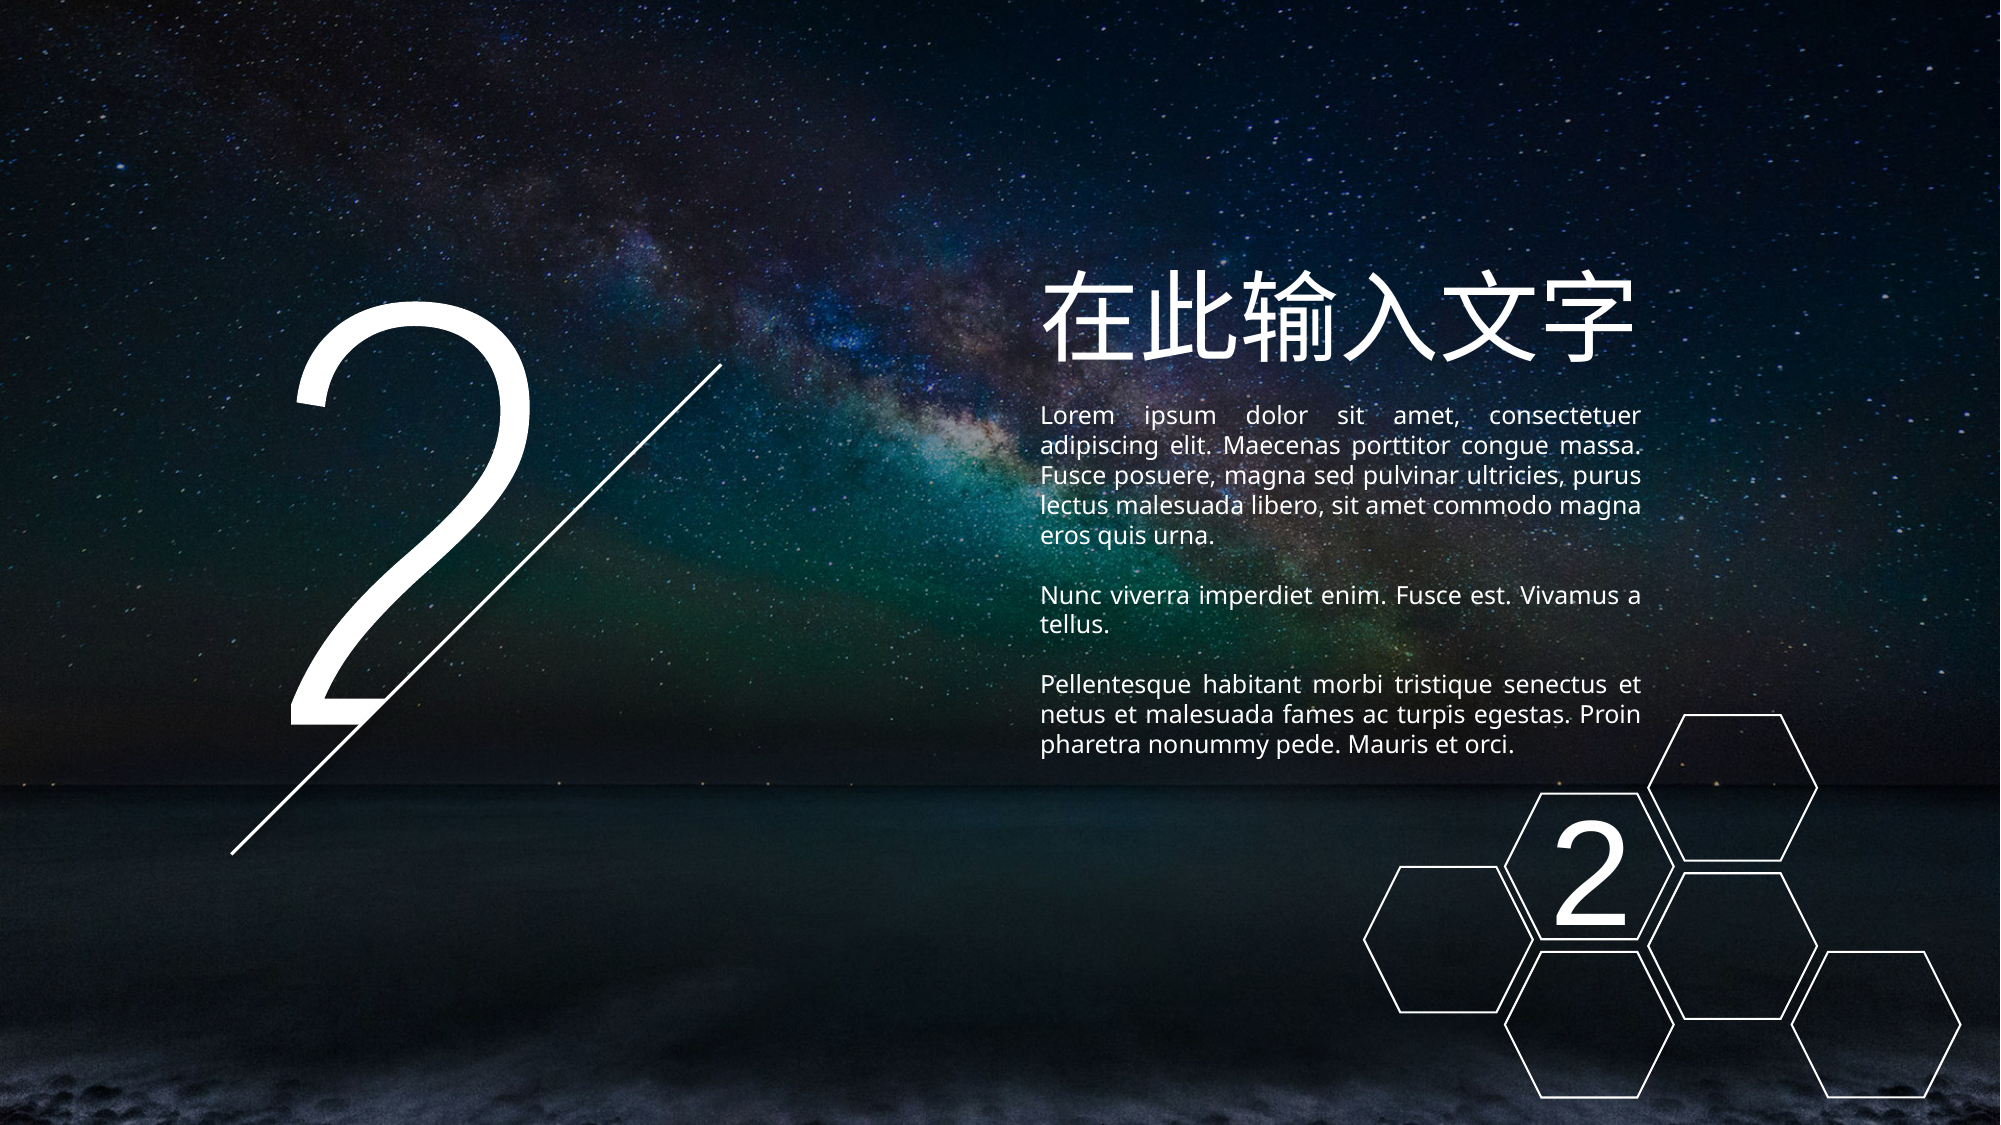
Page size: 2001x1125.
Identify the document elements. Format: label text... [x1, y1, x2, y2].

text_box Lorem ipsum dolor sit amet, consectetuer adipiscing elit. Maecenas porttitor congue massa. Fusce posuere, magna sed pulvinar ultricies, purus lectus malesuada libero, sit amet commodo magna eros quis urna. Nunc viverra imperdiet enim. Fusce est. Vivamus a tellus. Pellentesque habitant morbi tristique senectus et netus et malesuada fames ac turpis egestas. Proin pharetra nonummy pede. Mauris et orci. [1025, 392, 1658, 797]
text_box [231, 301, 722, 855]
picture [0, 0, 2000, 1125]
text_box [1363, 715, 1961, 1098]
text_box 在此输入文字 [1024, 247, 1655, 383]
